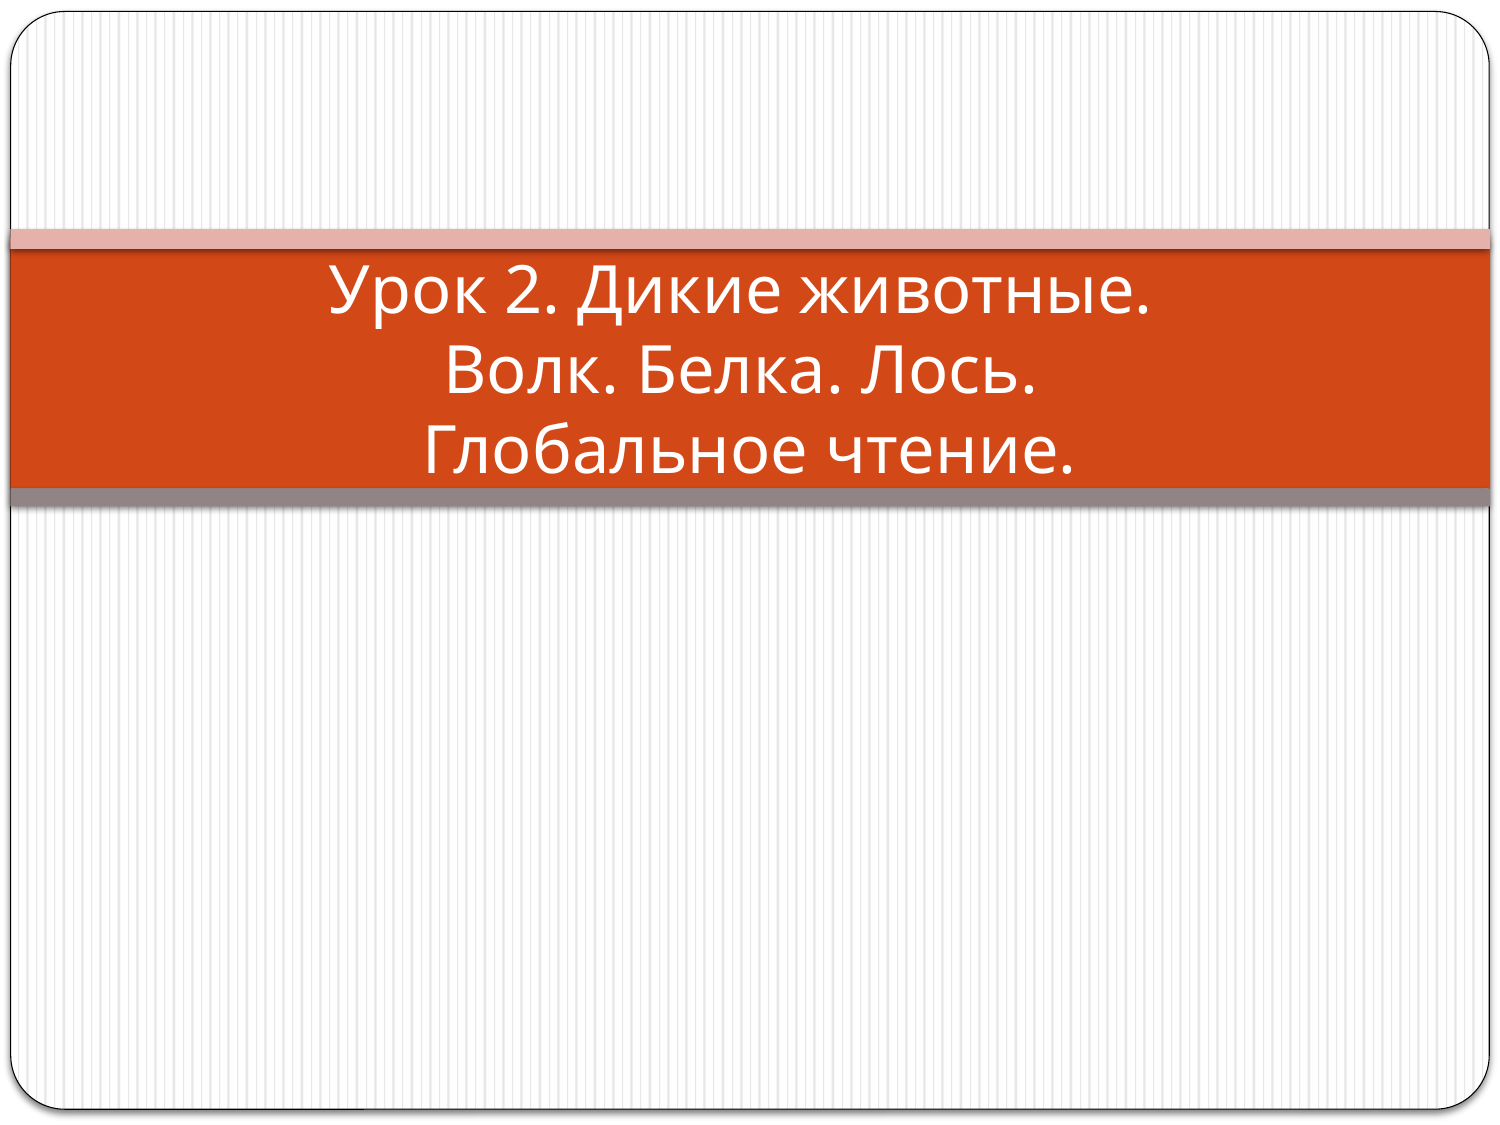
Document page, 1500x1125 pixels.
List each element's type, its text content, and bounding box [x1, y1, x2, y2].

title Урок 2. Дикие животные. Волк. Белка. Лось. Глобальное чтение. [112, 149, 1388, 591]
